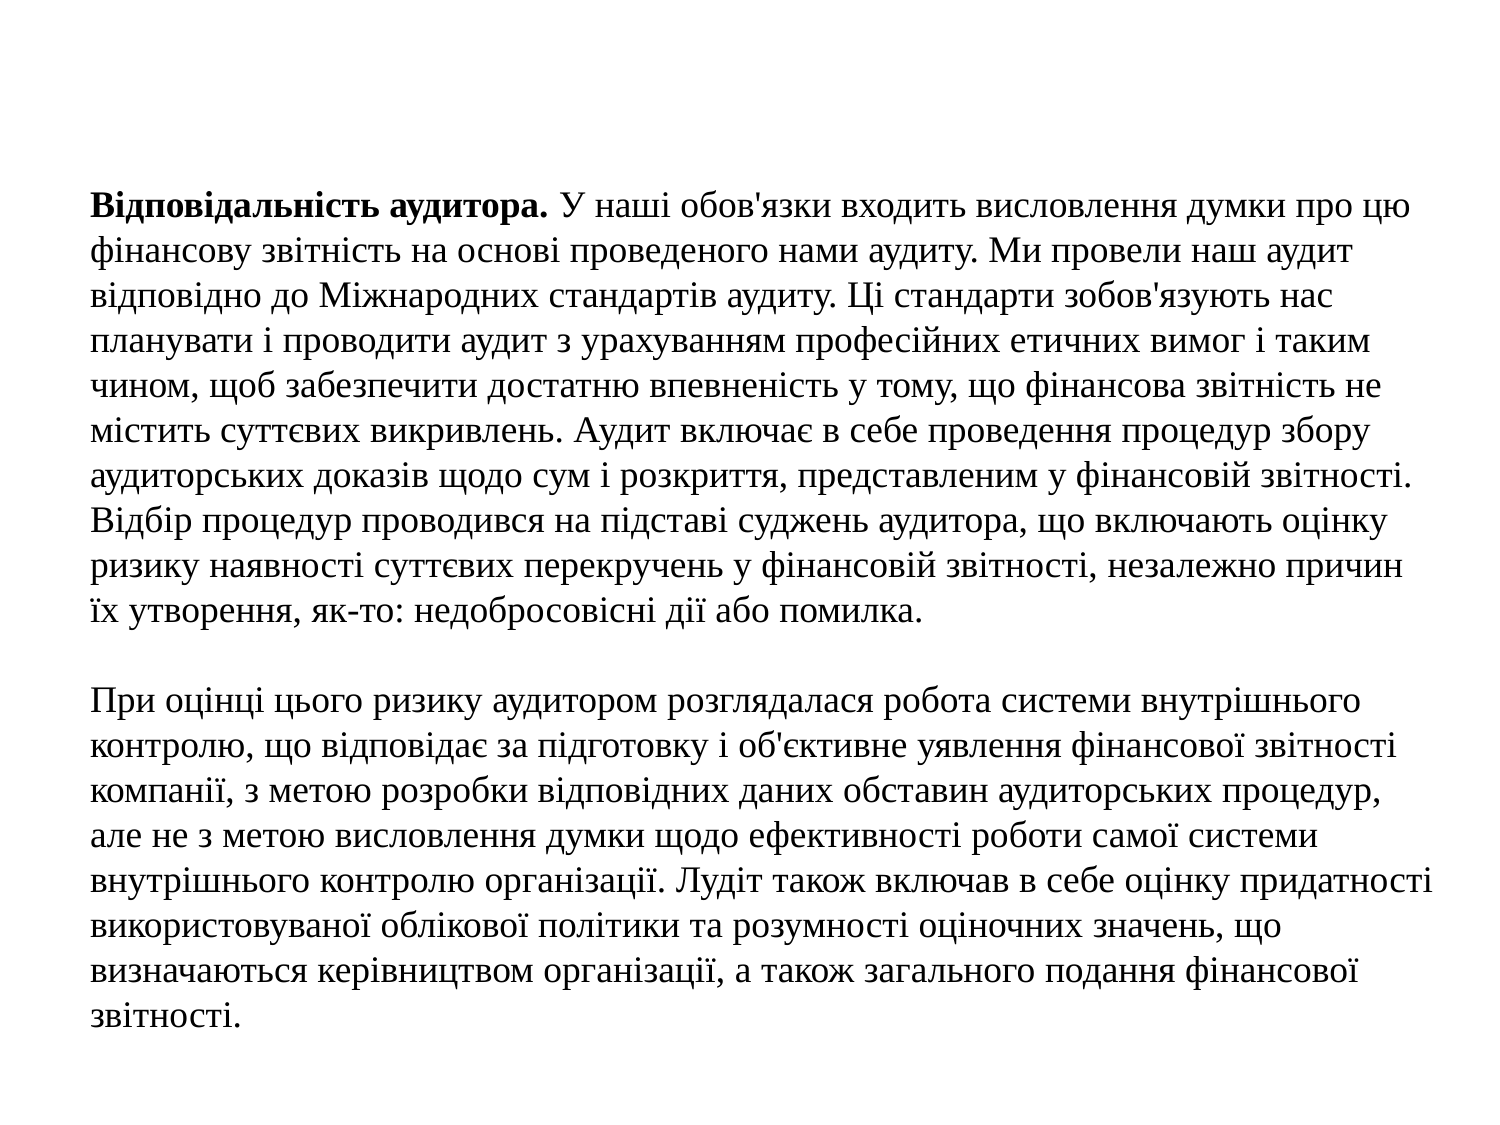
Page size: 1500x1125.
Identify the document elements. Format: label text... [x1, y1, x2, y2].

title Відповідальність аудитора. У наші обов'язки входить висловлення думки про цю фінансову звітність на основі проведеного нами аудиту. Ми провели наш аудит відповідно до Міжнародних стандартів аудиту. Ці стандарти зобов'язують нас планувати і проводити аудит з урахуванням професійних етичних вимог і таким чином, щоб забезпечити достатню впевненість у тому, що фінансова звітність не містить суттєвих викривлень. Аудит включає в себе проведення процедур збору аудиторських доказів щодо сум і розкриття, представленим у фінансовій звітності. Відбір процедур проводився на підставі суджень аудитора, що включають оцінку ризику наявності суттєвих перекручень у фінансовій звітності, незалежно причин їх утворення, як-то: недобросовісні дії або помилка. При оцінці цього ризику аудитором розглядалася робота системи внутрішнього контролю, що відповідає за підготовку і об'єктивне уявлення фінансової звітності компанії, з метою розробки відповідних даних обставин аудиторських процедур, але не з метою висловлення думки щодо ефективності роботи самої системи внутрішнього контролю організації. Лудіт також включав в себе оцінку придатності використовуваної облікової політики та розумності оціночних значень, що визначаються керівництвом організації, а також загального подання фінансової звітності. [90, 179, 1440, 1035]
